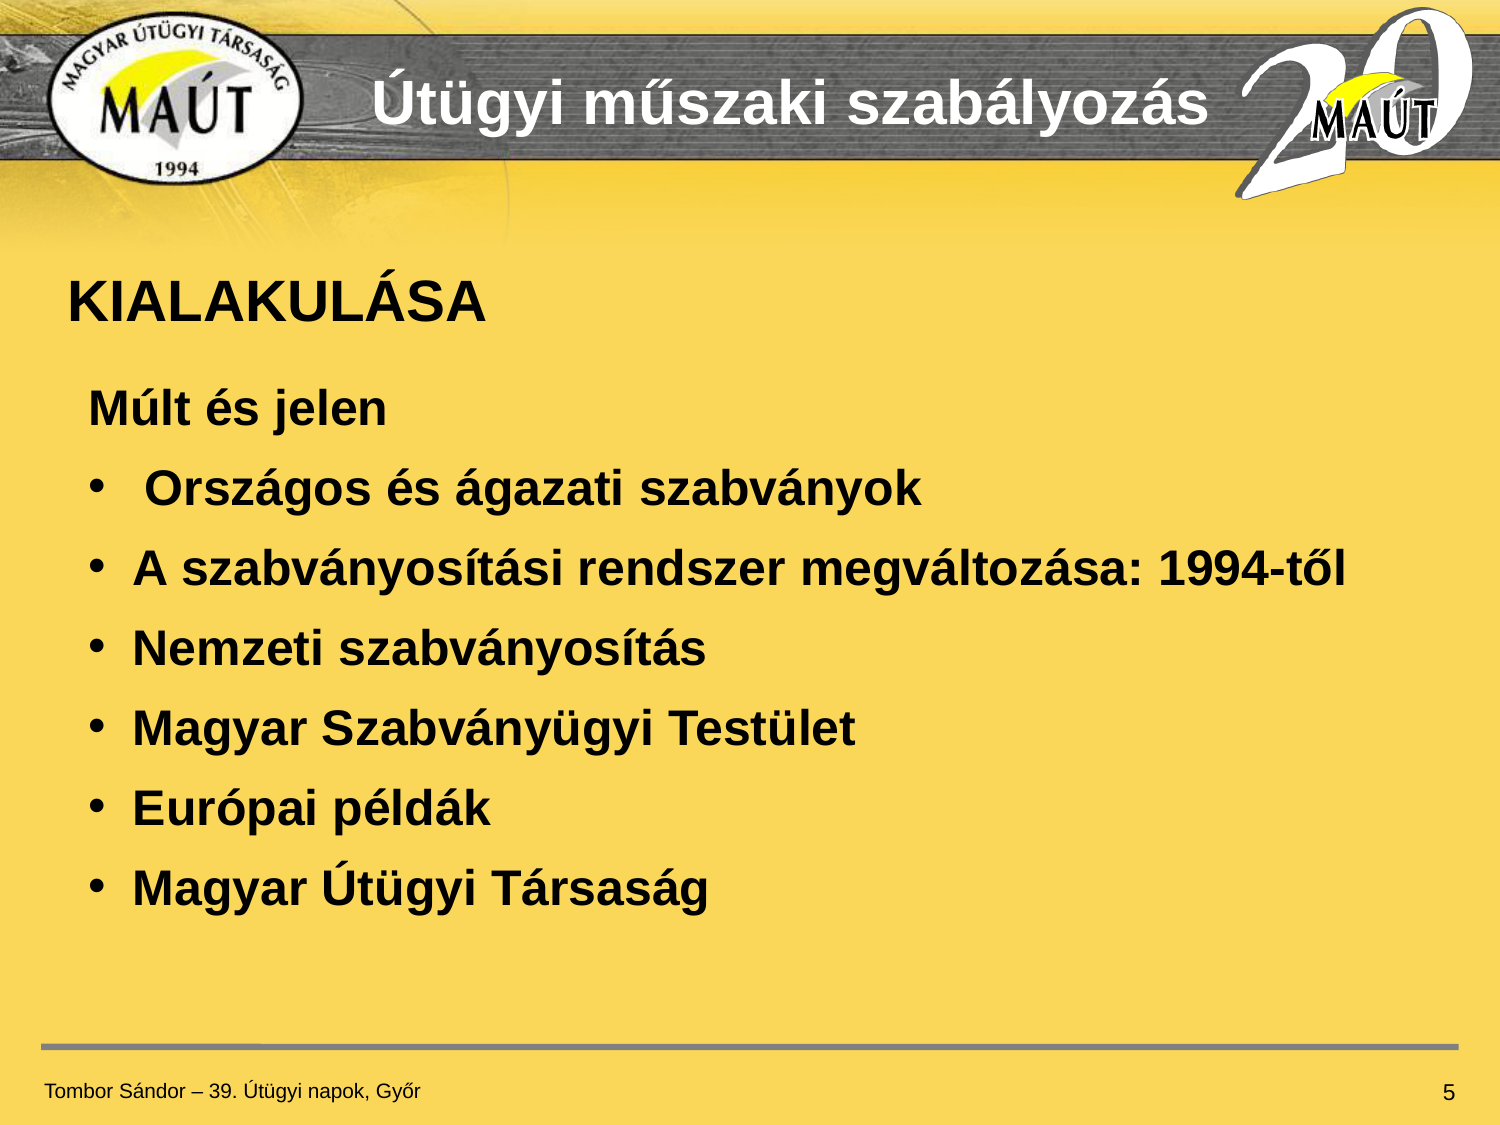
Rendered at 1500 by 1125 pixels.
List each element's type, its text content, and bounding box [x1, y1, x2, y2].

text_box Múlt és jelen Országos és ágazati szabványok A szabványosítási rendszer megváltozása: 1994-től Nemzeti szabványosítás Magyar Szabványügyi Testület Európai példák Magyar Útügyi Társaság [73, 367, 1426, 870]
text_box Útügyi műszaki szabályozás [301, 54, 1282, 161]
picture [0, 0, 1500, 1125]
text_box KIALAKULÁSA [52, 255, 1447, 338]
